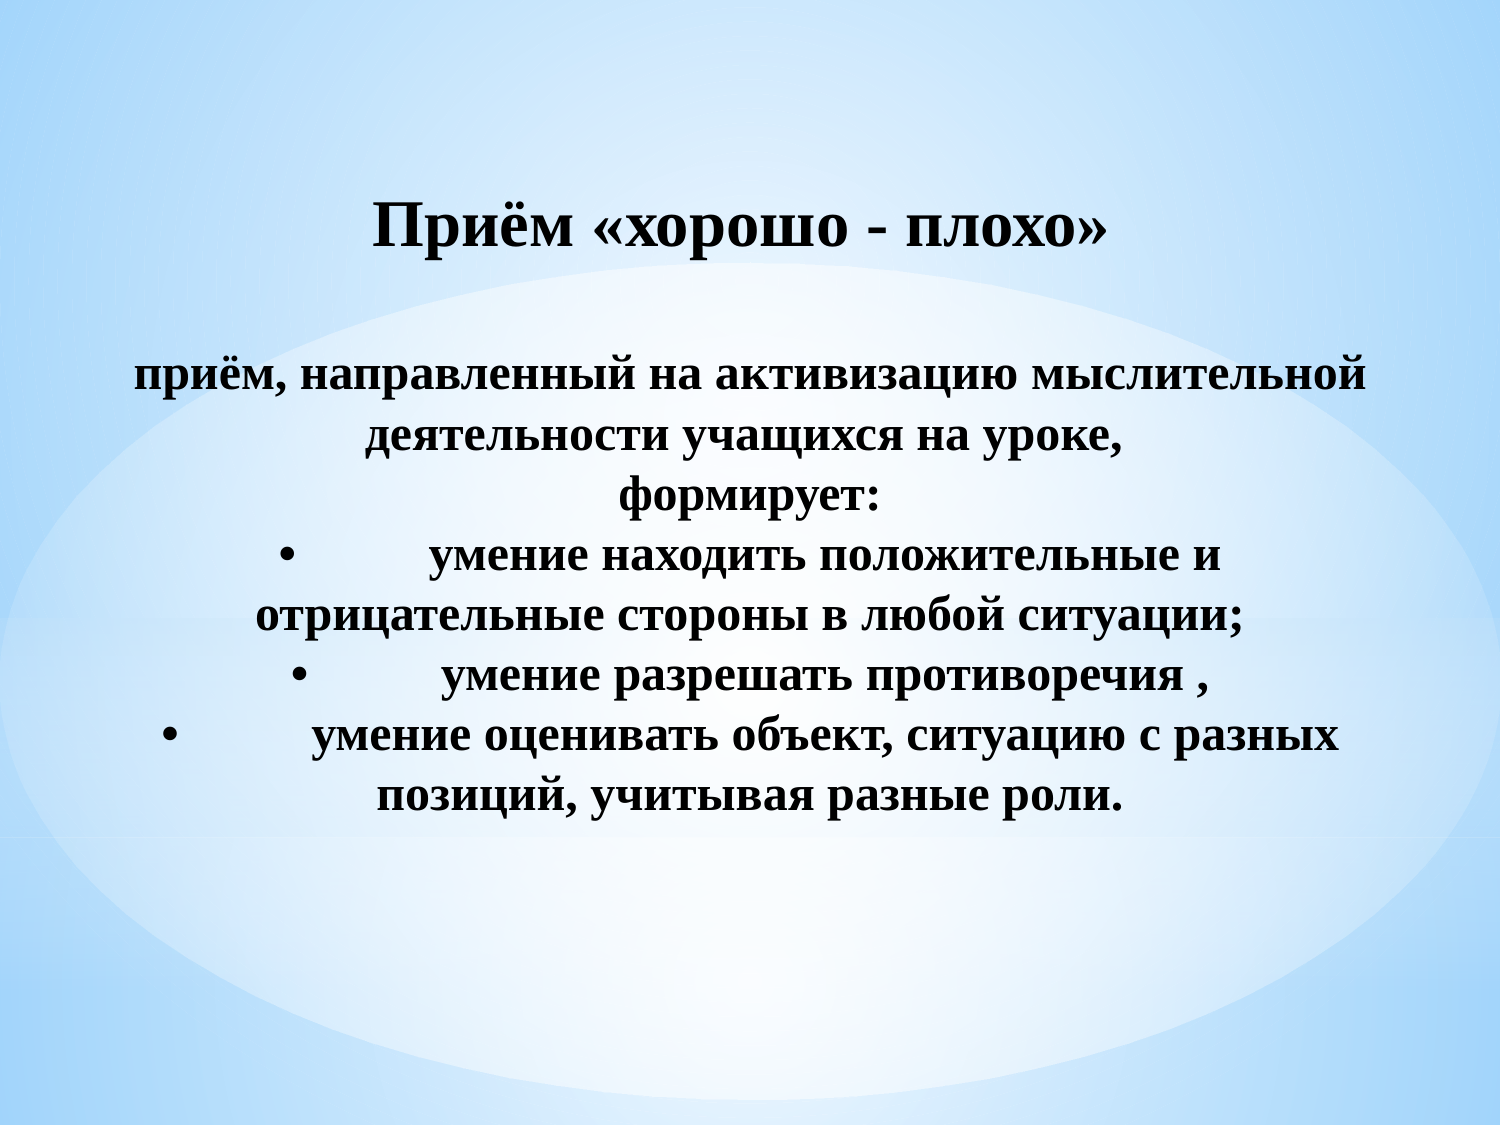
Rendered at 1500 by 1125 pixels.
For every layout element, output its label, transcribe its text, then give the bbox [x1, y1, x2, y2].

text_box Приём «хорошо - плохо» приём, направленный на активизацию мыслительной деятельности учащихся на уроке, формирует: • умение находить положительные и отрицательные стороны в любой ситуации; • умение разрешать противоречия , • умение оценивать объект, ситуацию с разных позиций, учитывая разные роли. [82, 172, 1418, 828]
